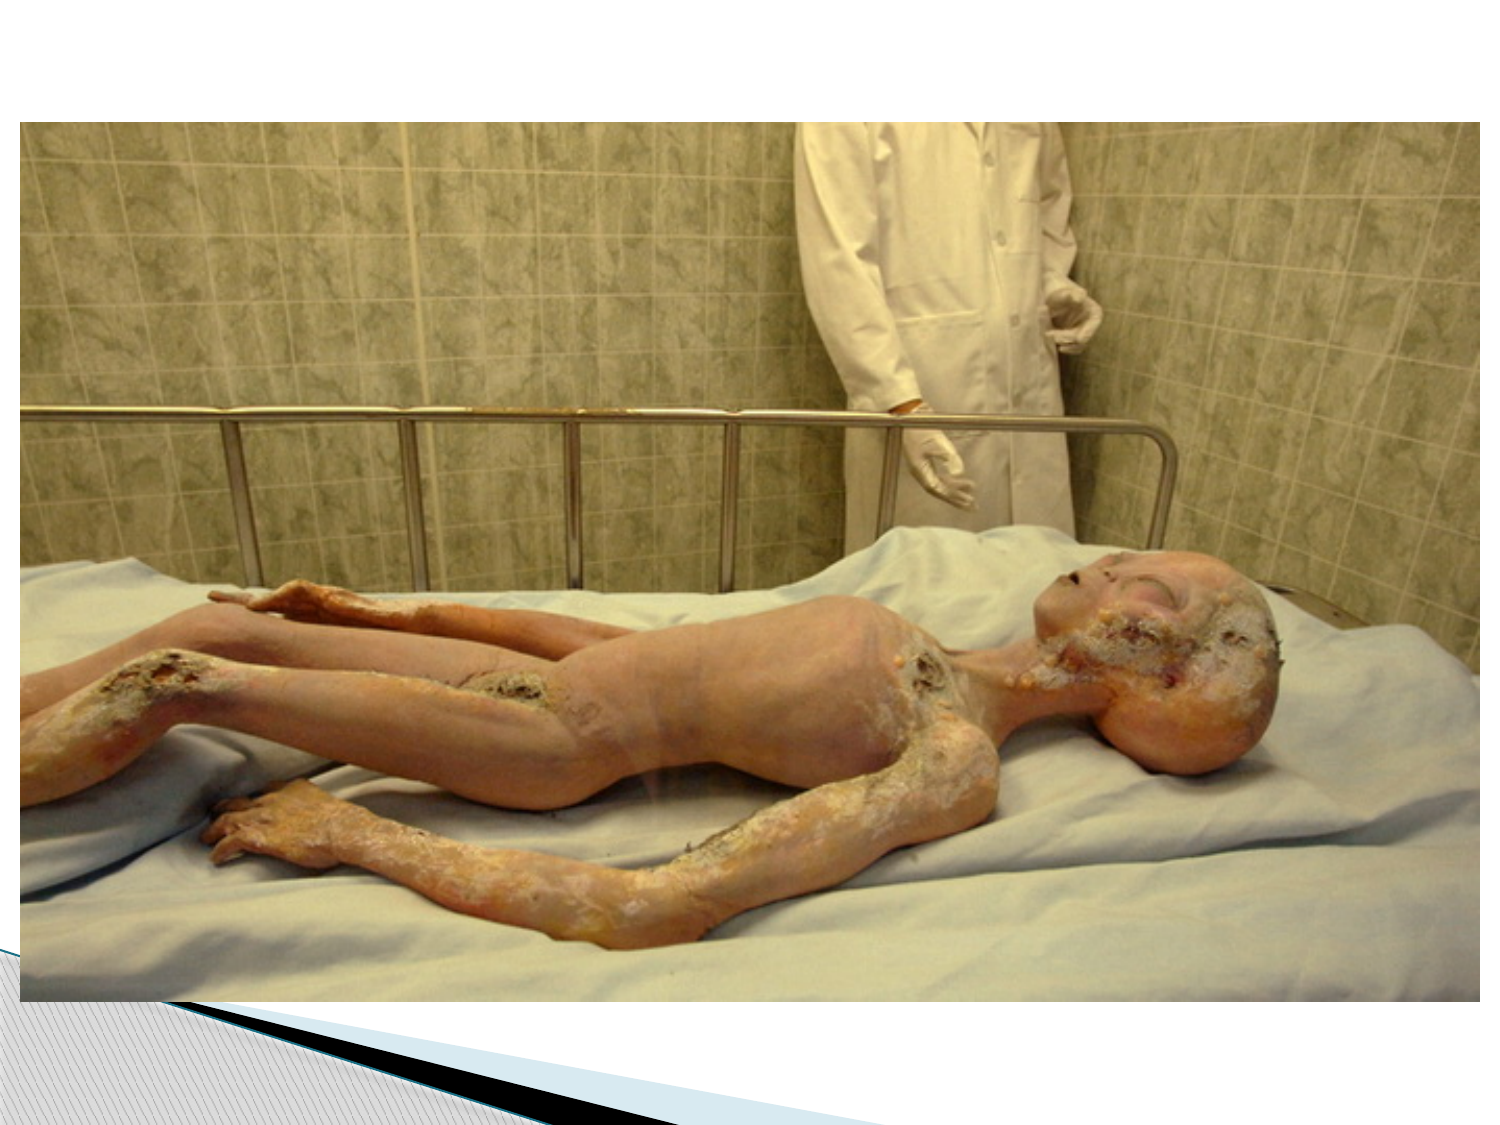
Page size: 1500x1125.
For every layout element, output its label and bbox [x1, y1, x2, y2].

picture [20, 122, 1480, 1003]
